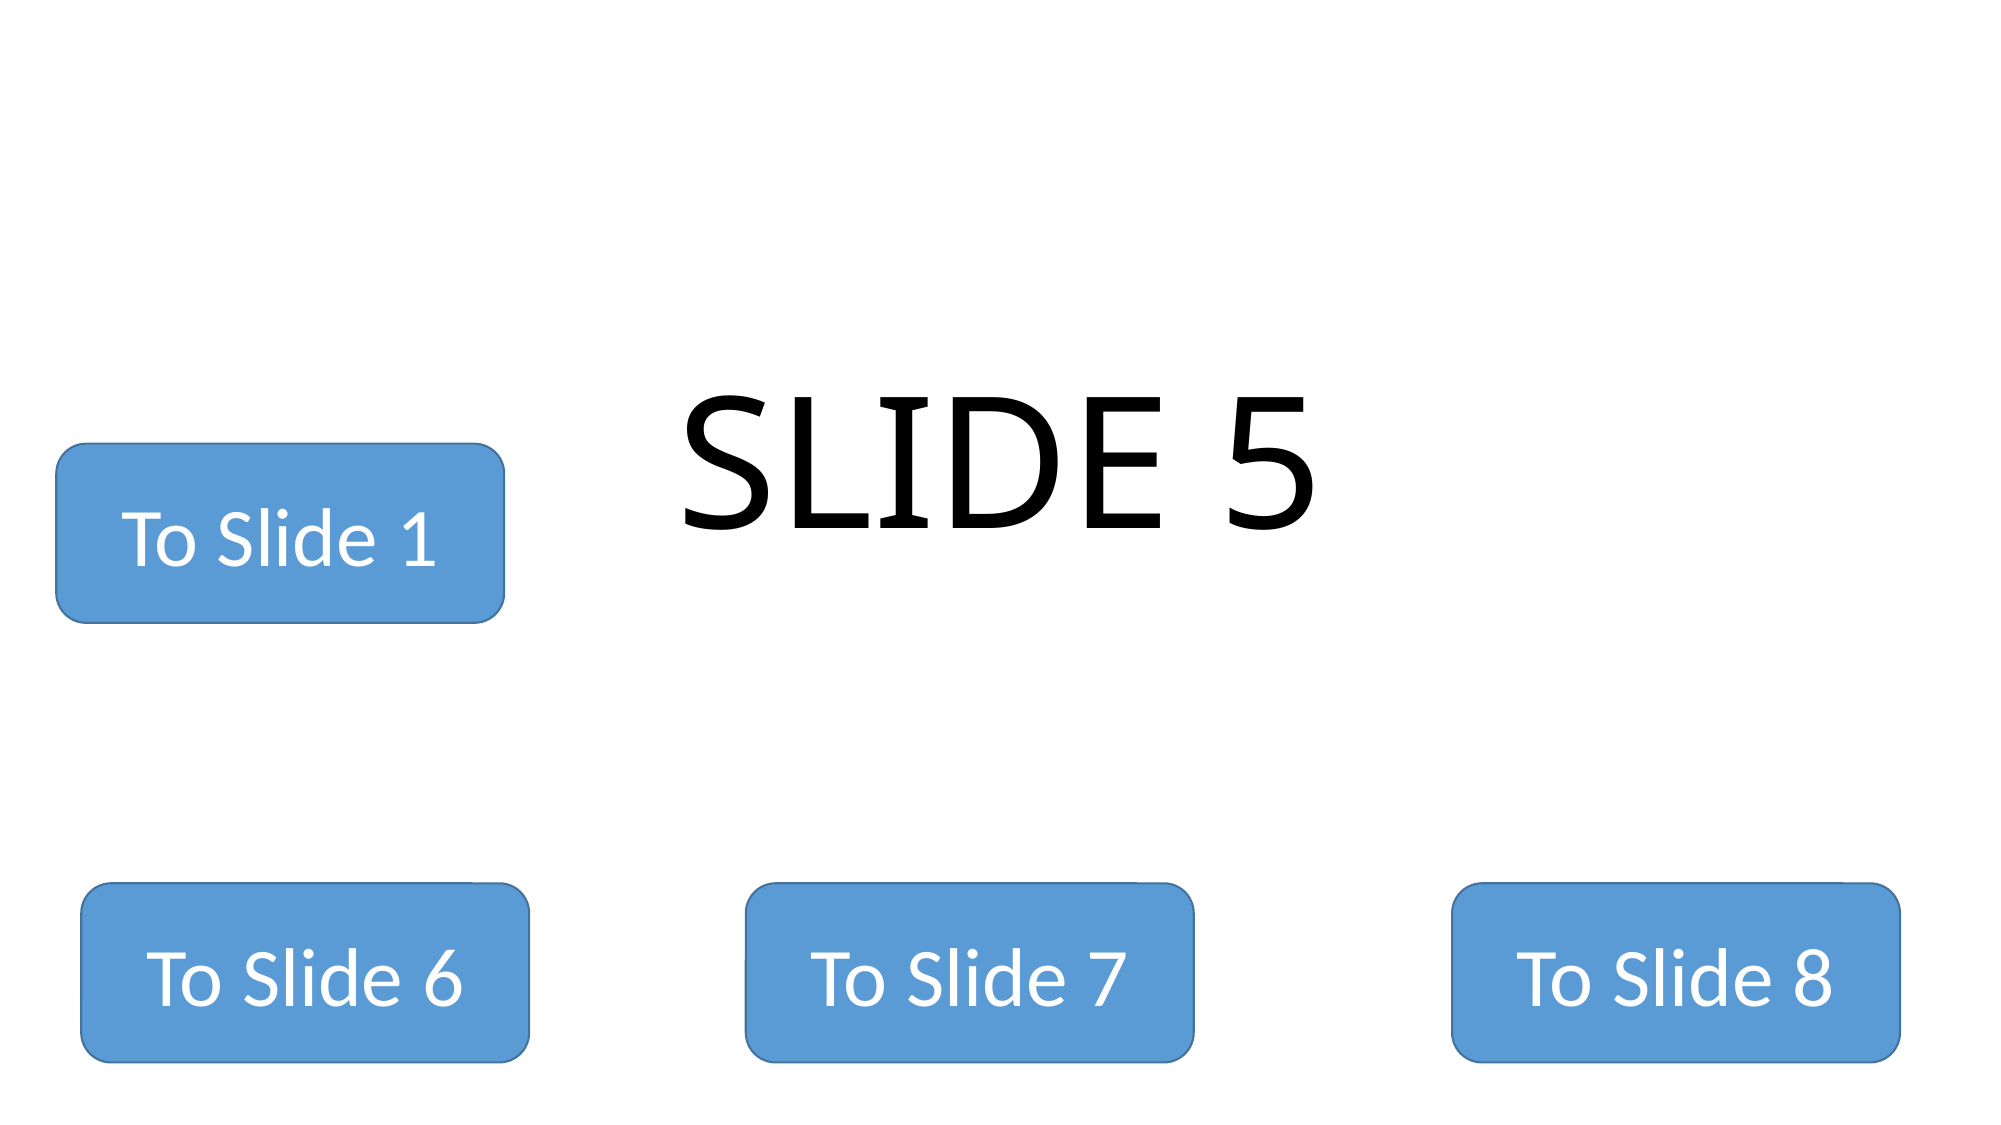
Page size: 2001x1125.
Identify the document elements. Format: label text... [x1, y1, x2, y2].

text_box To Slide 7 [744, 882, 1195, 1064]
title SLIDE 5 [249, 184, 1750, 576]
text_box To Slide 1 [55, 442, 506, 624]
text_box To Slide 8 [1451, 882, 1902, 1064]
text_box To Slide 6 [80, 882, 531, 1064]
